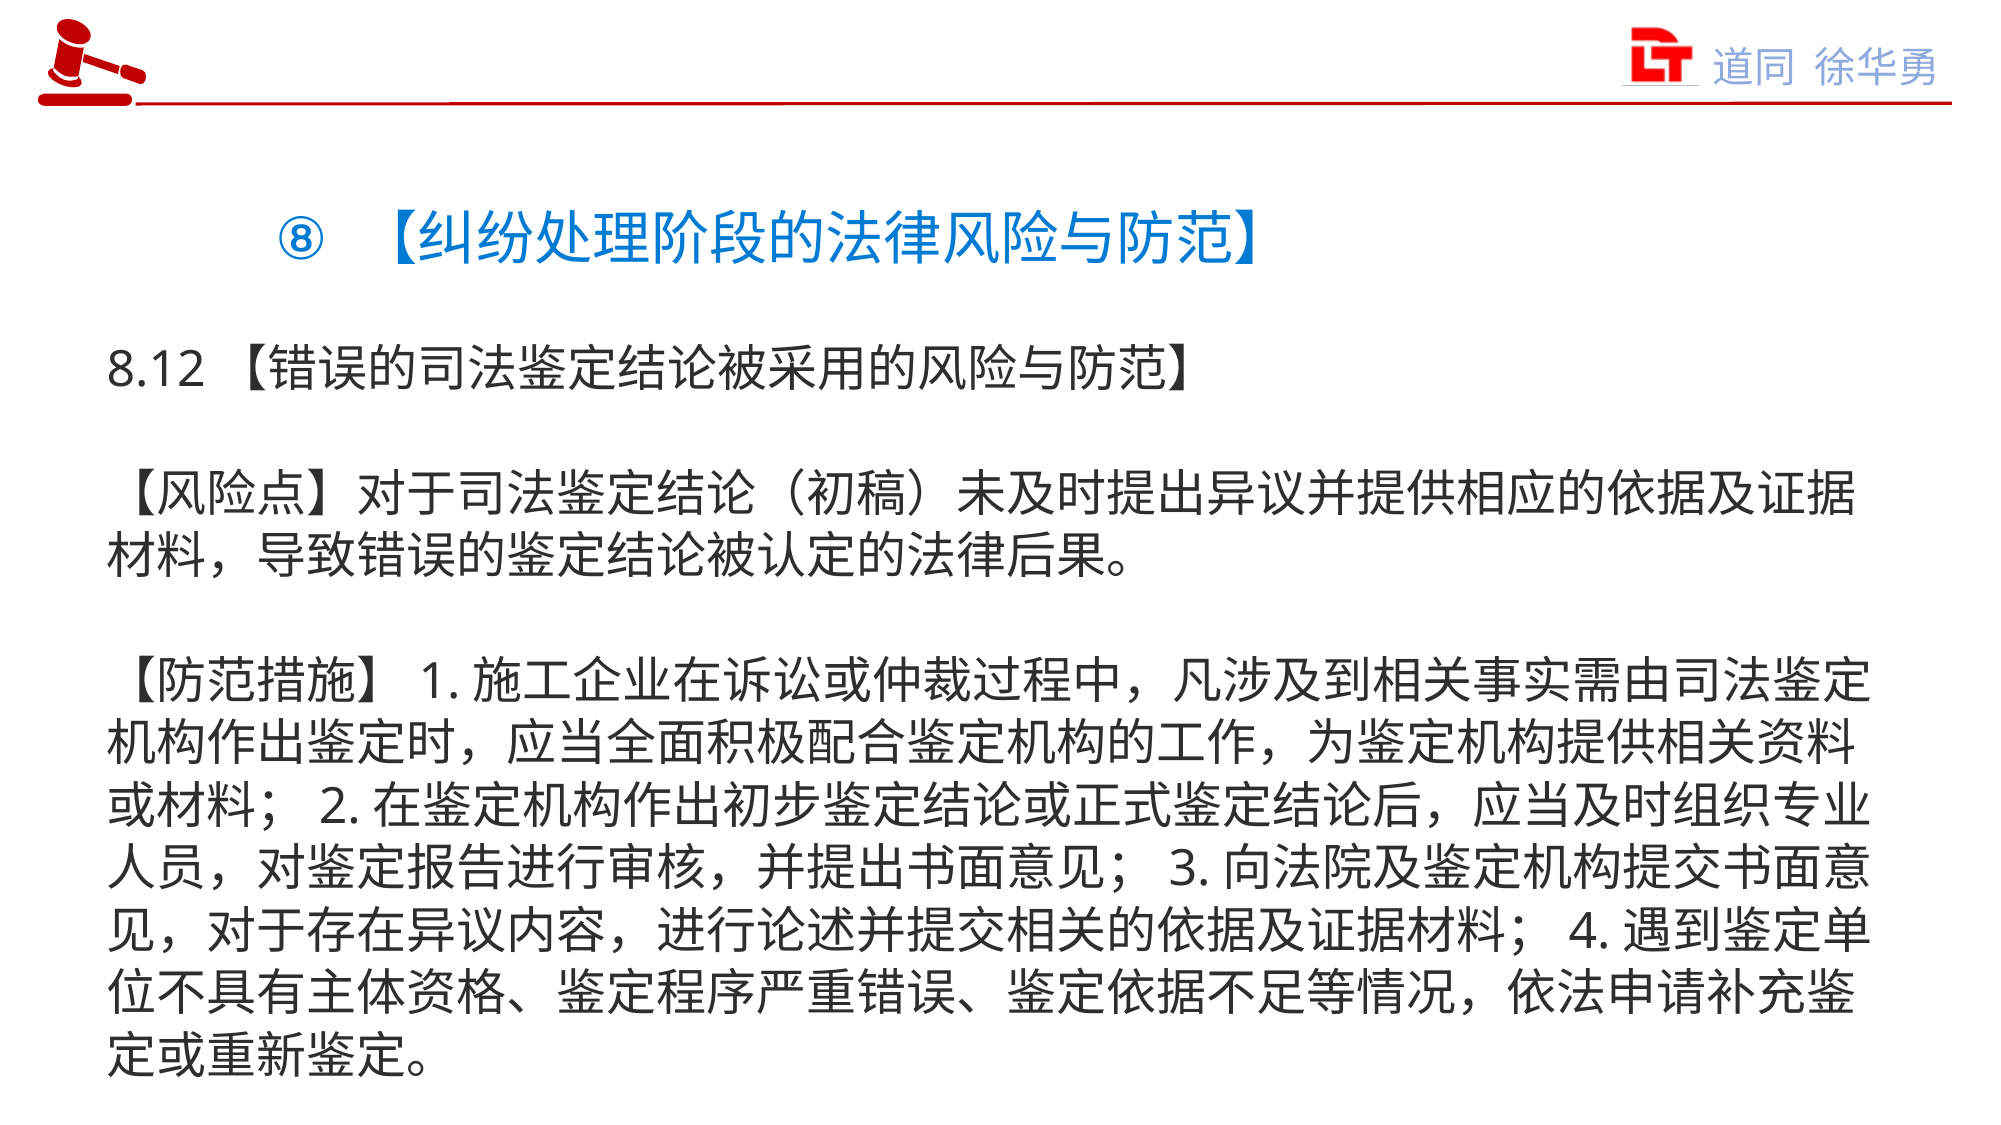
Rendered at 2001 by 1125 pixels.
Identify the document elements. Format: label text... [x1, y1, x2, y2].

picture [1622, 19, 1699, 97]
text_box 【纠纷处理阶段的法律风险与防范】 8.12【错误的司法鉴定结论被采用的风险与防范】 【风险点】对于司法鉴定结论（初稿）未及时提出异议并提供相应的依据及证据材料，导致错误的鉴定结论被认定的法律后果。 【防范措施】1.施工企业在诉讼或仲裁过程中，凡涉及到相关事实需由司法鉴定机构作出鉴定时，应当全面积极配合鉴定机构的工作，为鉴定机构提供相关资料或材料；2.在鉴定机构作出初步鉴定结论或正式鉴定结论后，应当及时组织专业人员，对鉴定报告进行审核，并提出书面意见；3.向法院及鉴定机构提交书面意见，对于存在异议内容，进行论述并提交相关的依据及证据材料；4.遇到鉴定单位不具有主体资格、鉴定程序严重错误、鉴定依据不足等情况，依法申请补充鉴定或重新鉴定。 [91, 201, 1895, 1091]
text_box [37, 17, 1954, 106]
